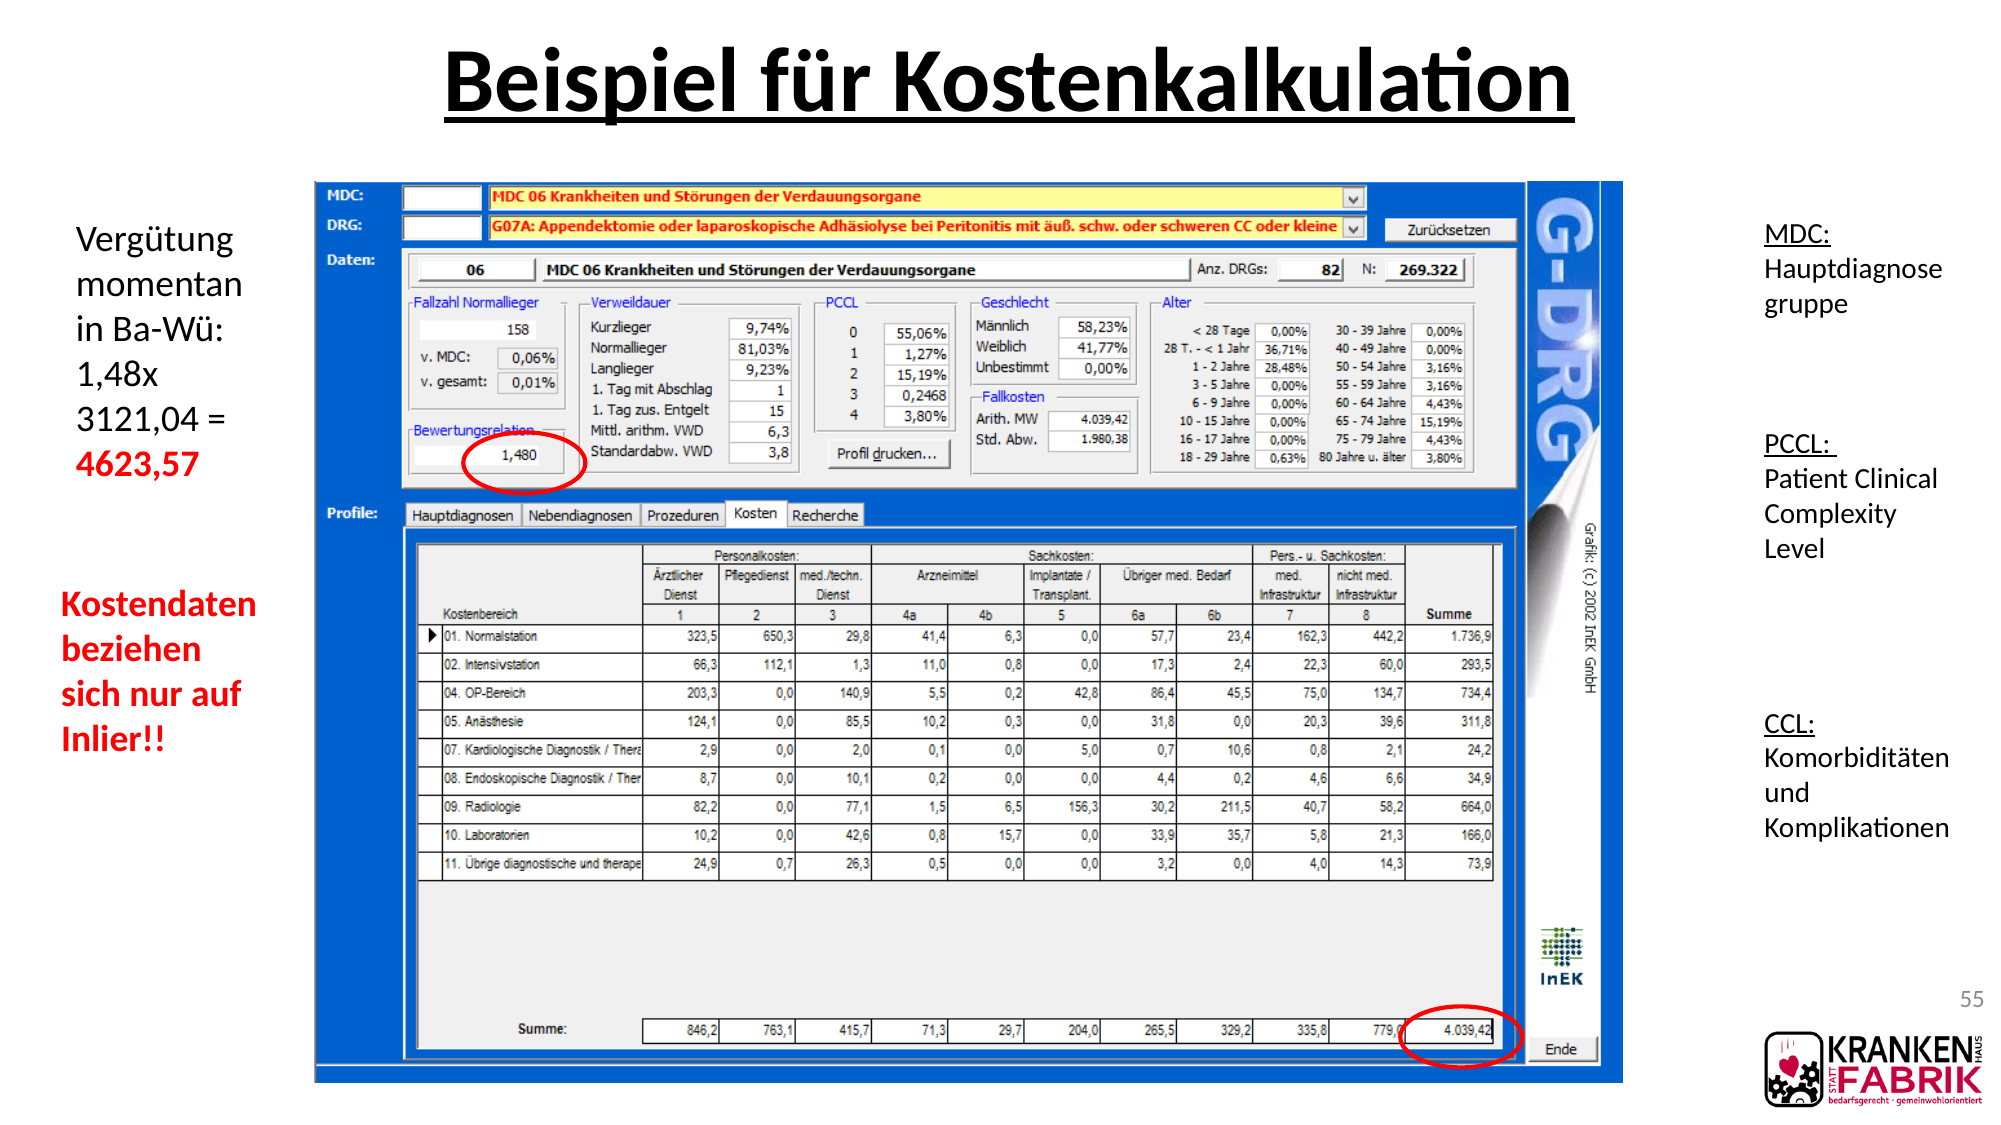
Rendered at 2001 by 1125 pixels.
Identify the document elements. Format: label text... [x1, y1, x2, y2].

text_box MDC: Hauptdiagnosegruppe PCCL: Patient Clinical Complexity Level CCL: Komorbiditäten und Komplikationen [1749, 207, 1969, 852]
text_box Vergütung momentan in Ba-Wü: 1,48x 3121,04 = 4623,57 [61, 207, 277, 492]
title Beispiel für Kostenkalkulation [146, 0, 1872, 191]
text_box Kostendaten beziehen sich nur auf Inlier!! [46, 571, 277, 767]
slide_number 55 [1623, 968, 2000, 1028]
picture [1746, 1028, 2000, 1125]
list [314, 181, 1623, 1083]
